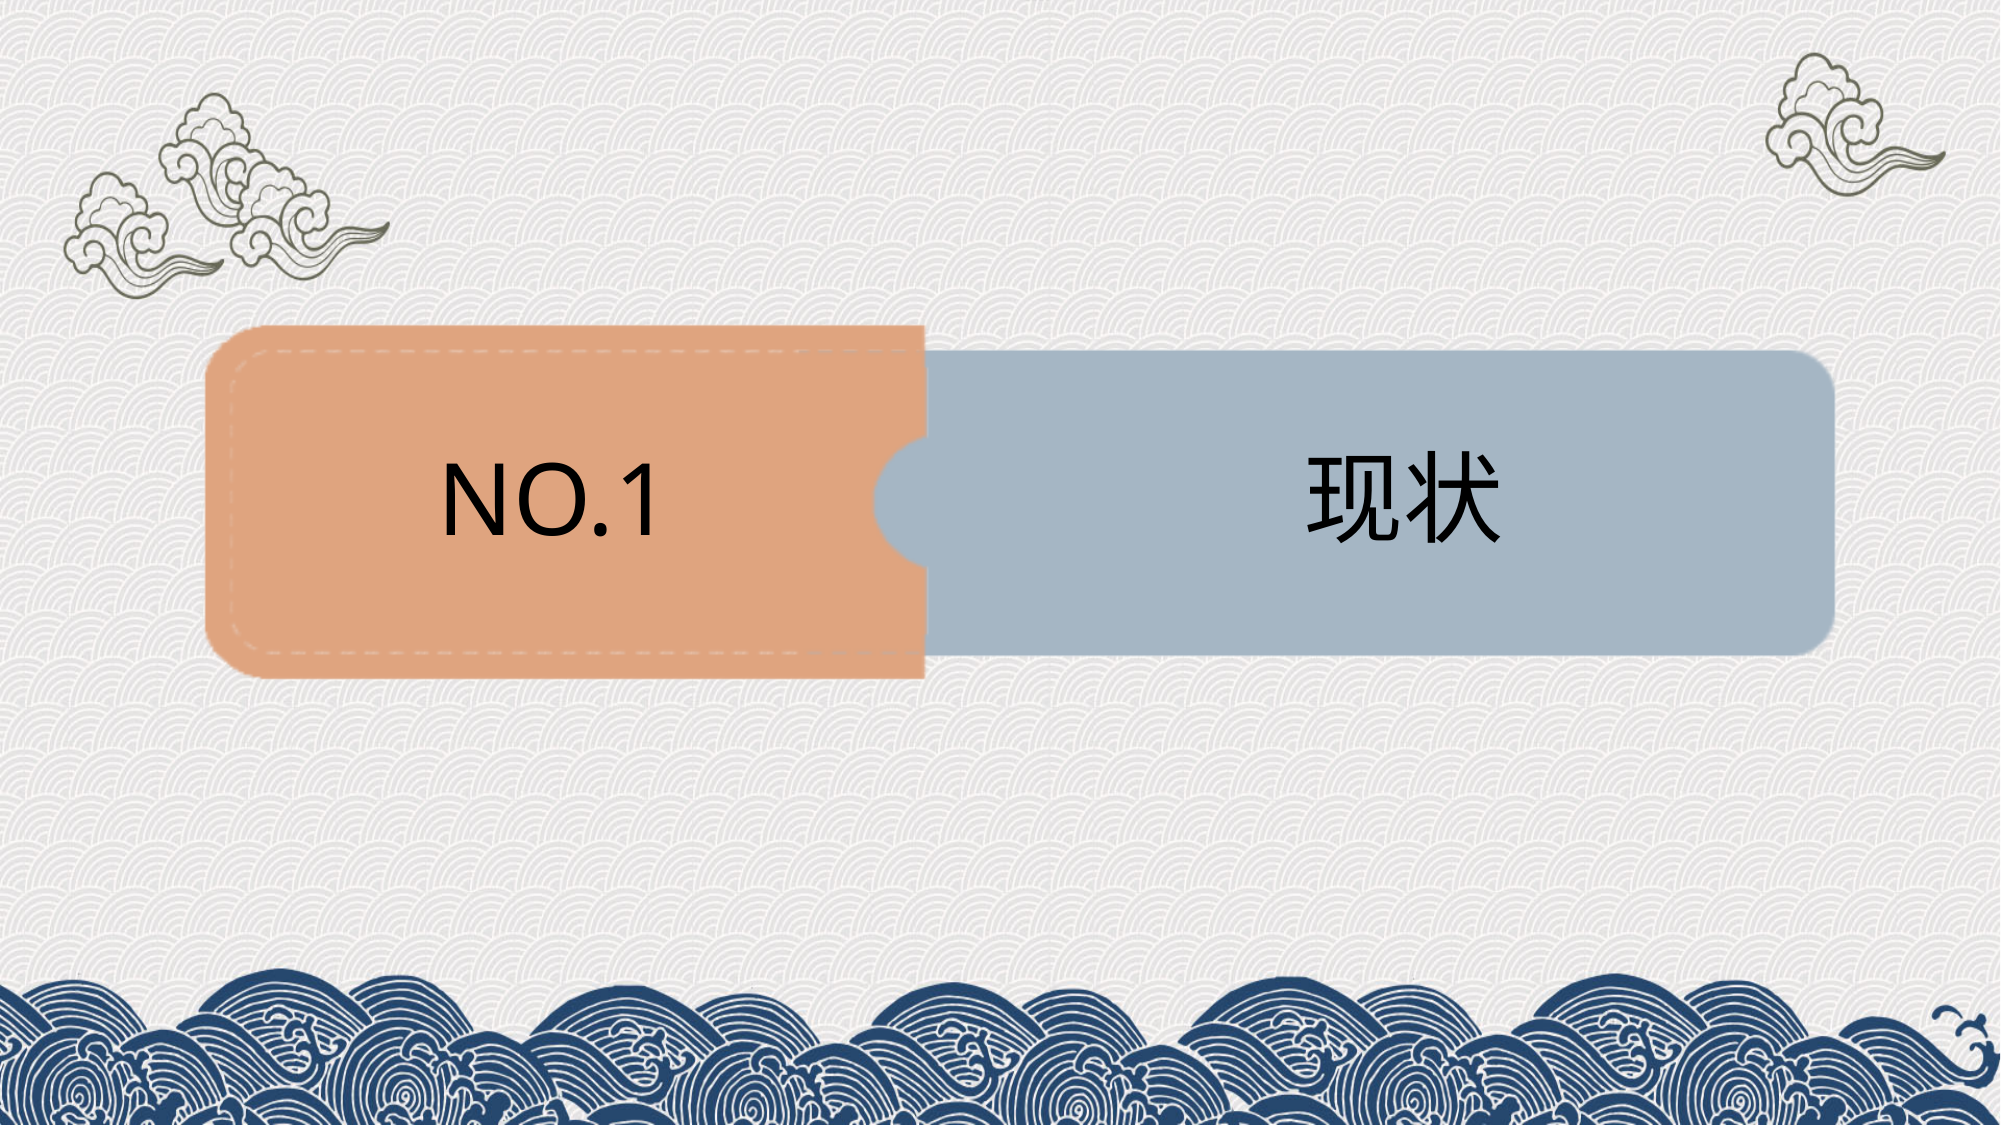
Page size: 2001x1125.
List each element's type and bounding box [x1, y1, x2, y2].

picture [0, 0, 2001, 1125]
text_box [113, 245, 1887, 718]
